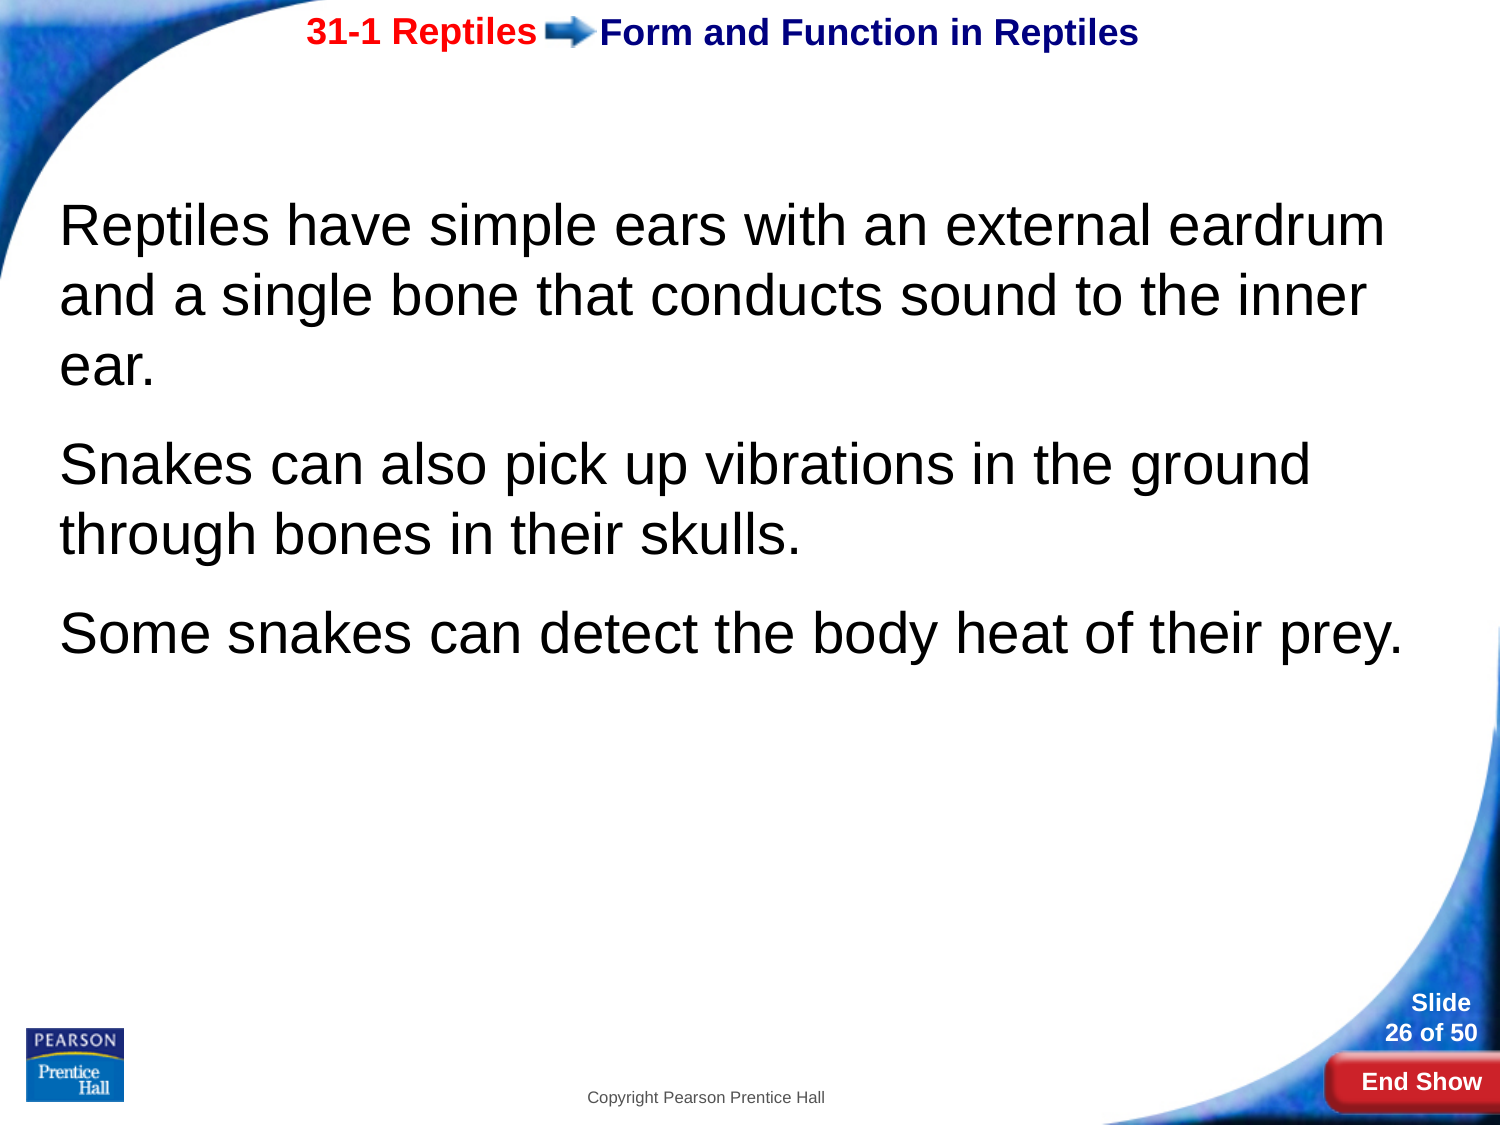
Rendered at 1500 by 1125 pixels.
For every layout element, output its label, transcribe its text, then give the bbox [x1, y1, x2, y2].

title Form and Function in Reptiles [584, 0, 1254, 76]
list Reptiles have simple ears with an external eardrum and a single bone that conducts sound to the inner ear. Snakes can also pick up vibrations in the ground through bones in their skulls. Some snakes can detect the body heat of their prey. [44, 179, 1463, 976]
footer Copyright Pearson Prentice Hall [468, 1078, 945, 1105]
picture [0, 0, 1500, 1125]
